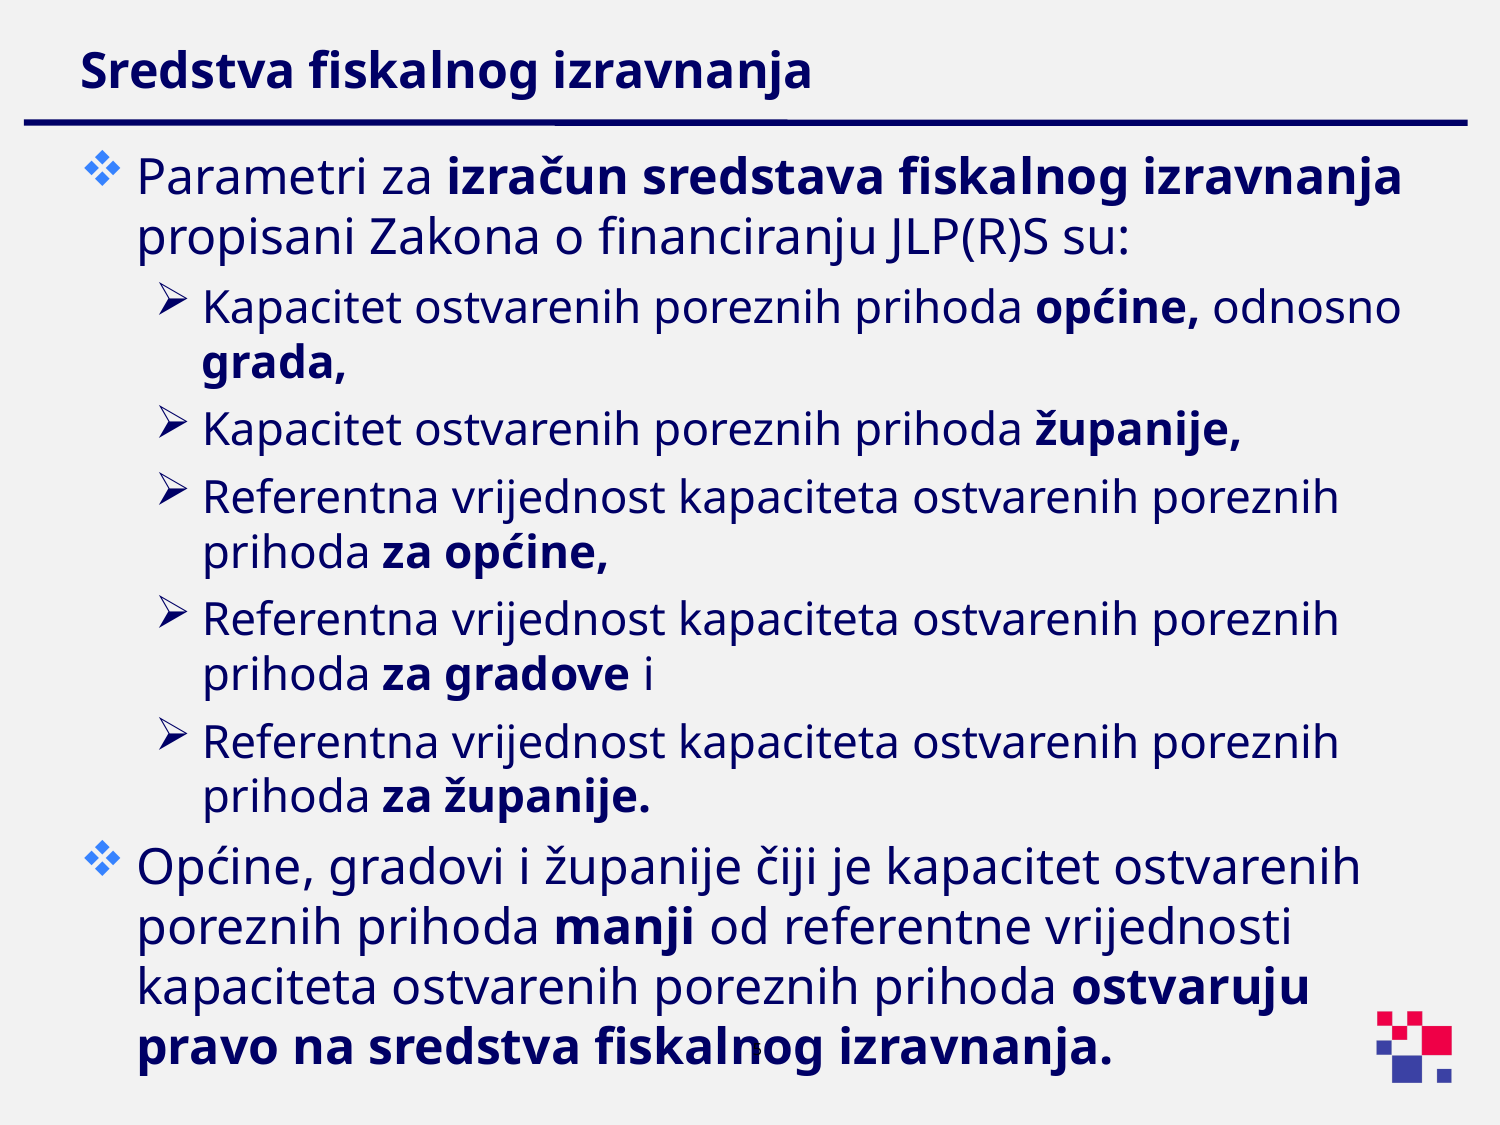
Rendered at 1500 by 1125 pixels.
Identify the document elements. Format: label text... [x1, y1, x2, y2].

title Sredstva fiskalnog izravnanja [64, 0, 1500, 138]
list Parametri za izračun sredstava fiskalnog izravnanja propisani Zakona o financiranju JLP(R)S su: Kapacitet ostvarenih poreznih prihoda općine, odnosno grada, Kapacitet ostvarenih poreznih prihoda županije, Referentna vrijednost kapaciteta ostvarenih poreznih prihoda za općine, Referentna vrijednost kapaciteta ostvarenih poreznih prihoda za gradove i Referentna vrijednost kapaciteta ostvarenih poreznih prihoda za županije. Općine, gradovi i županije čiji je kapacitet ostvarenih poreznih prihoda manji od referentne vrijednosti kapaciteta ostvarenih poreznih prihoda ostvaruju pravo na sredstva fiskalnog izravnanja. [64, 138, 1436, 1083]
picture [1375, 1011, 1453, 1083]
slide_number 5 [741, 1041, 763, 1062]
